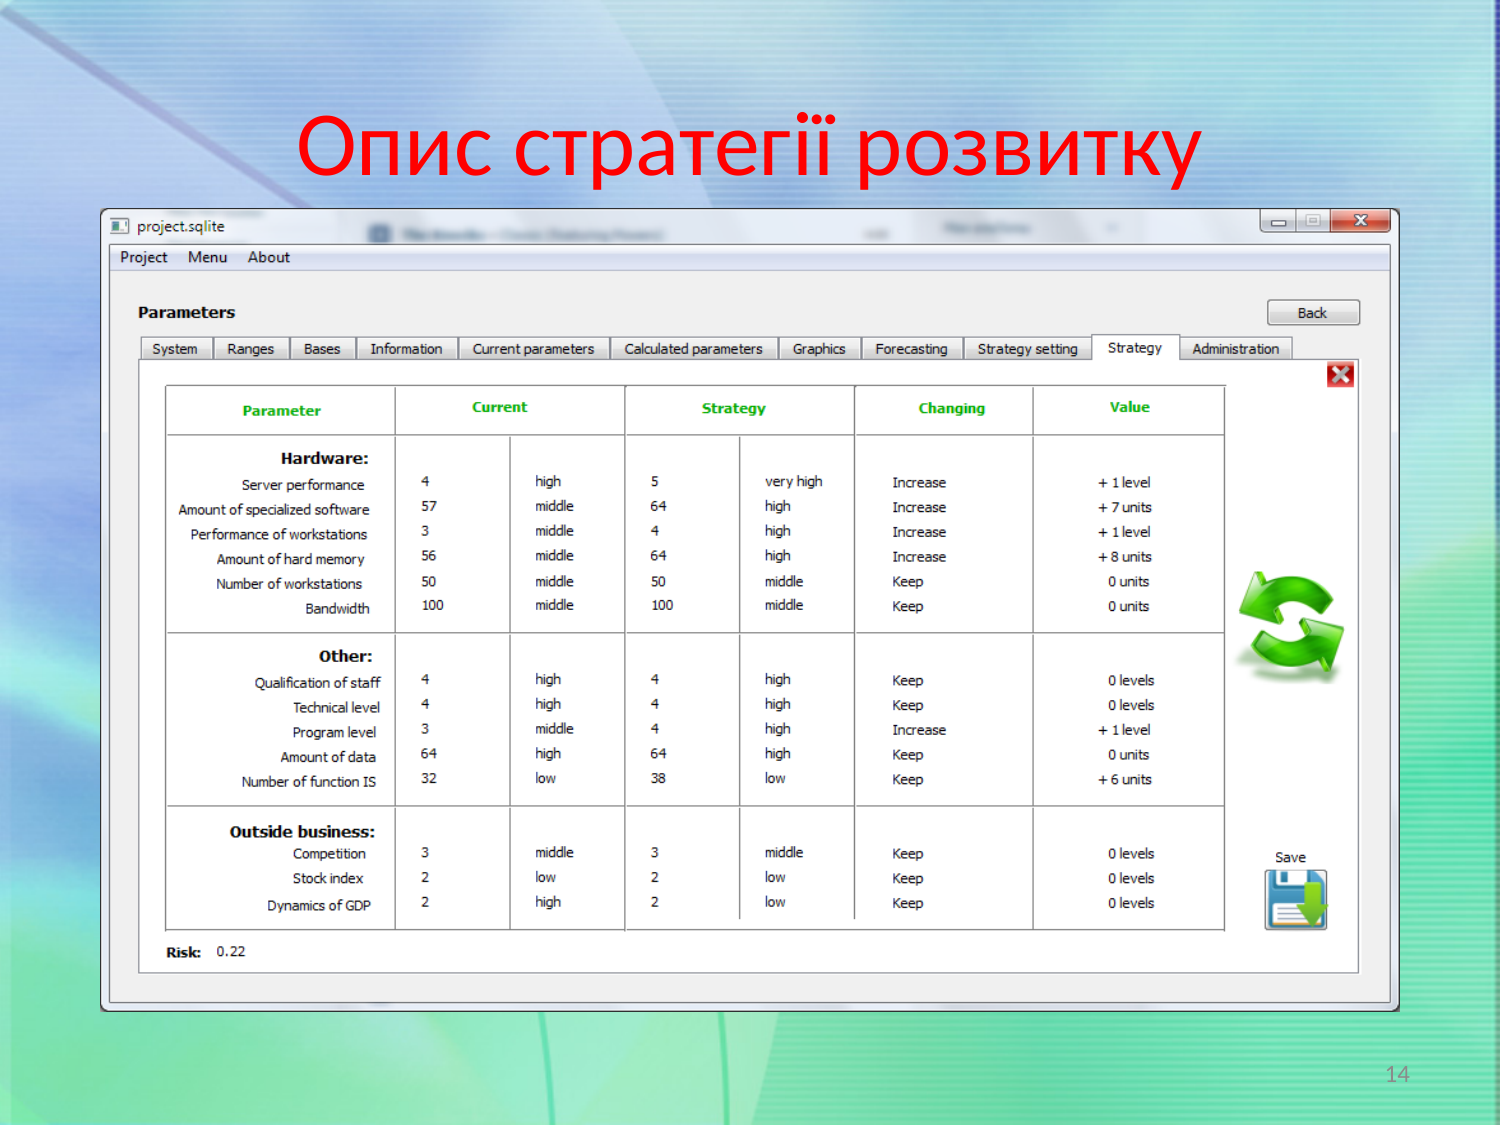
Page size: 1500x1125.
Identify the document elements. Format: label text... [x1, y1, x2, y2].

picture [0, 0, 1500, 1125]
slide_number 14 [1074, 1042, 1425, 1103]
title Опис стратегії розвитку [75, 45, 1425, 233]
